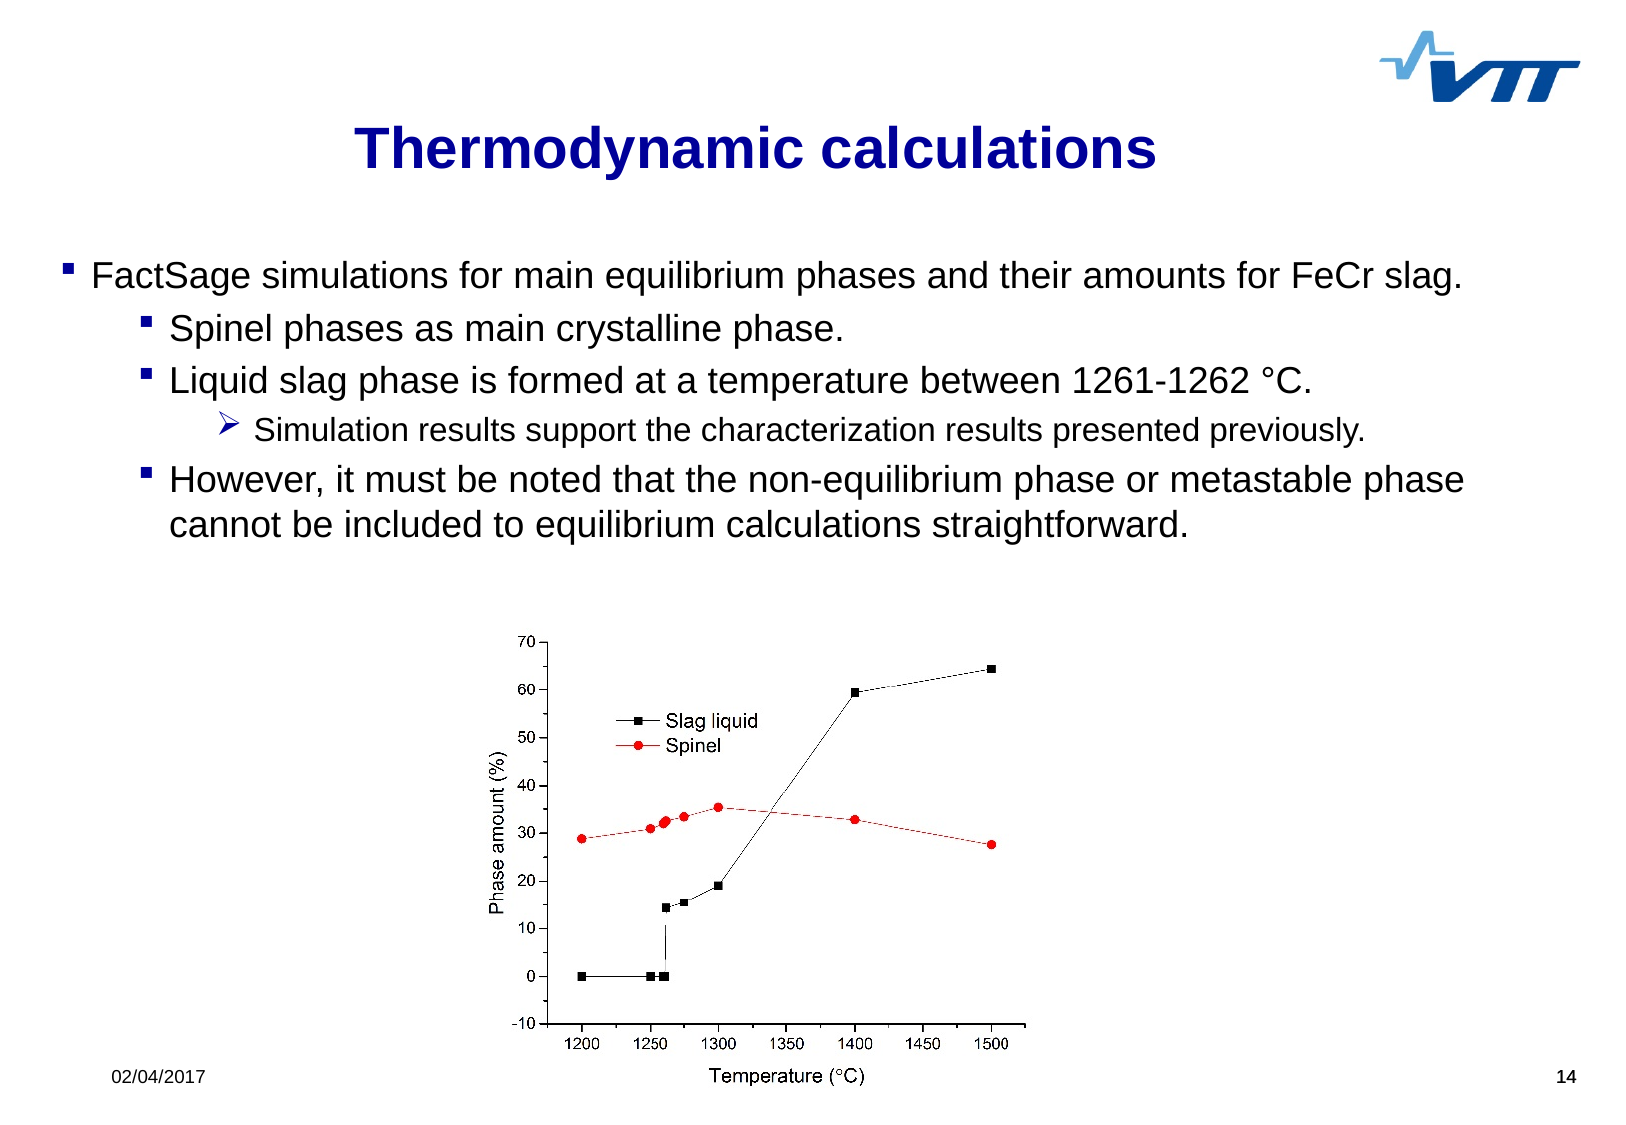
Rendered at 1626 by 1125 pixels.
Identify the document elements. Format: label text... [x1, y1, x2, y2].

picture [1379, 30, 1581, 102]
list FactSage simulations for main equilibrium phases and their amounts for FeCr slag. Spinel phases as main crystalline phase. Liquid slag phase is formed at a temperature between 1261-1262 °C. Simulation results support the characterization results presented previously. However, it must be noted that the non-equilibrium phase or metastable phase cannot be included to equilibrium calculations straightforward. [44, 243, 1581, 917]
title Thermodynamic calculations [339, 102, 1280, 243]
picture [422, 579, 1122, 1112]
